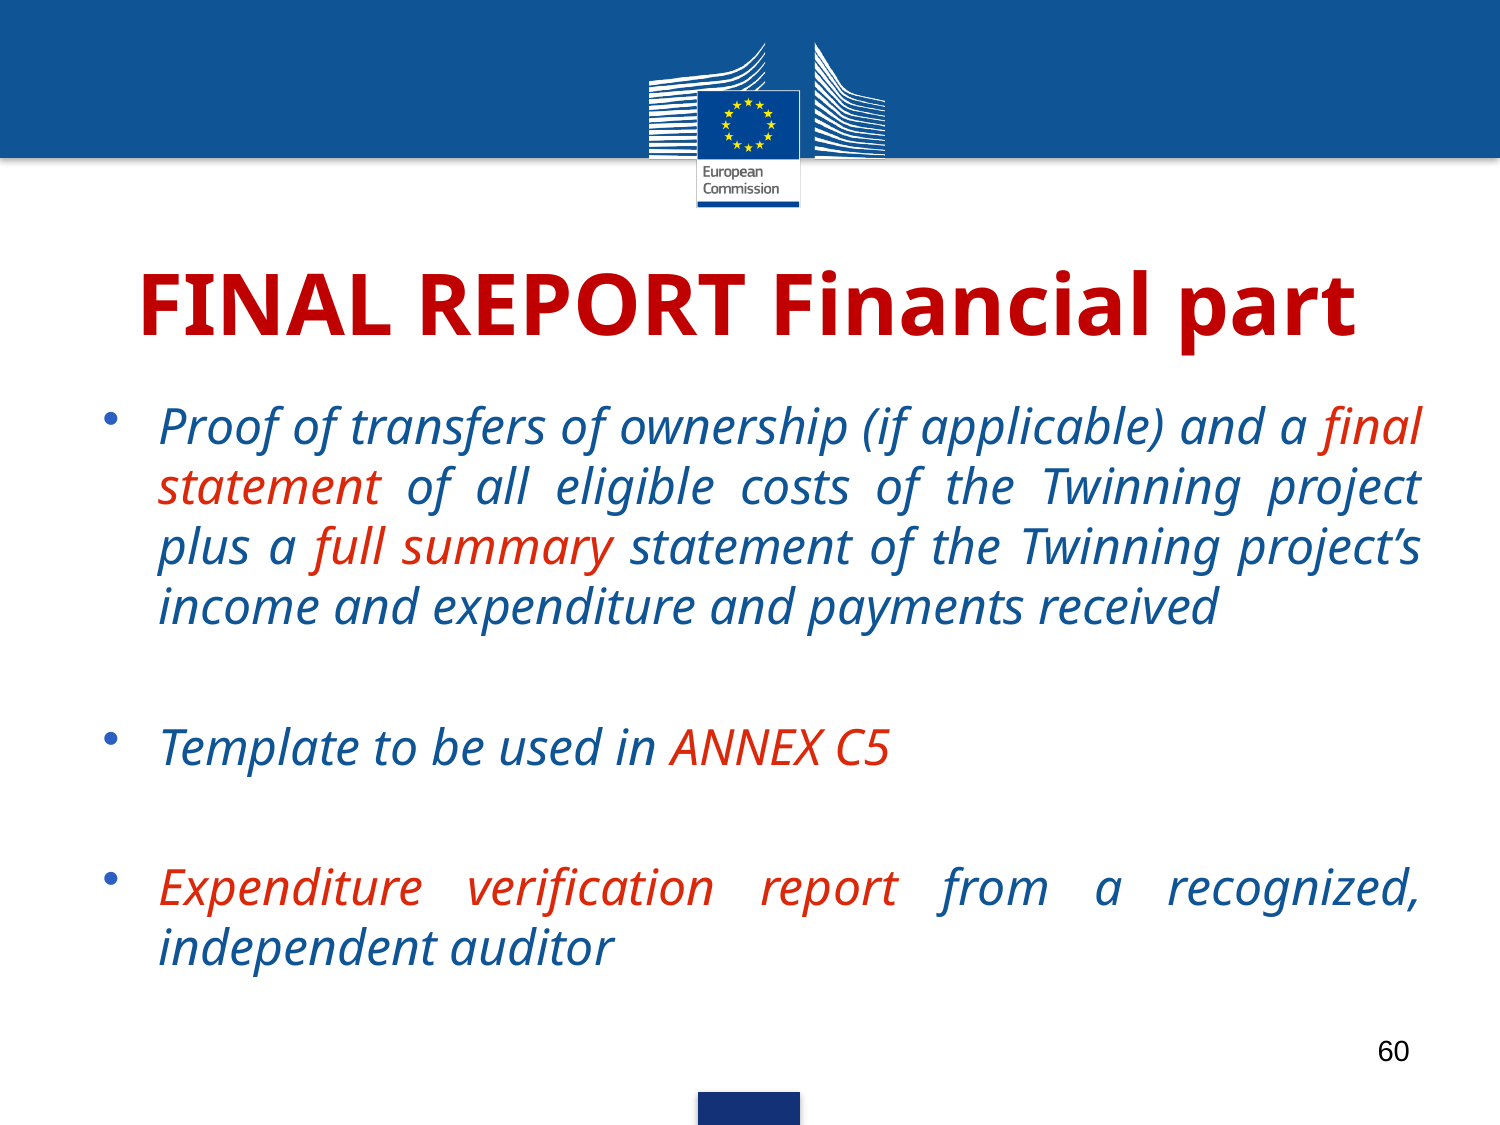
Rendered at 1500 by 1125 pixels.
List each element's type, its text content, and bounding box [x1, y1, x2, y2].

slide_number 60 [1074, 1024, 1425, 1103]
picture [649, 42, 885, 208]
title FINAL REPORT Financial part [62, 237, 1413, 365]
list Proof of transfers of ownership (if applicable) and a final statement of all eligible costs of the Twinning project plus a full summary statement of the Twinning project’s income and expenditure and payments received Template to be used in ANNEX C5 Expenditure verification report from a recognized, independent auditor [87, 387, 1438, 1094]
